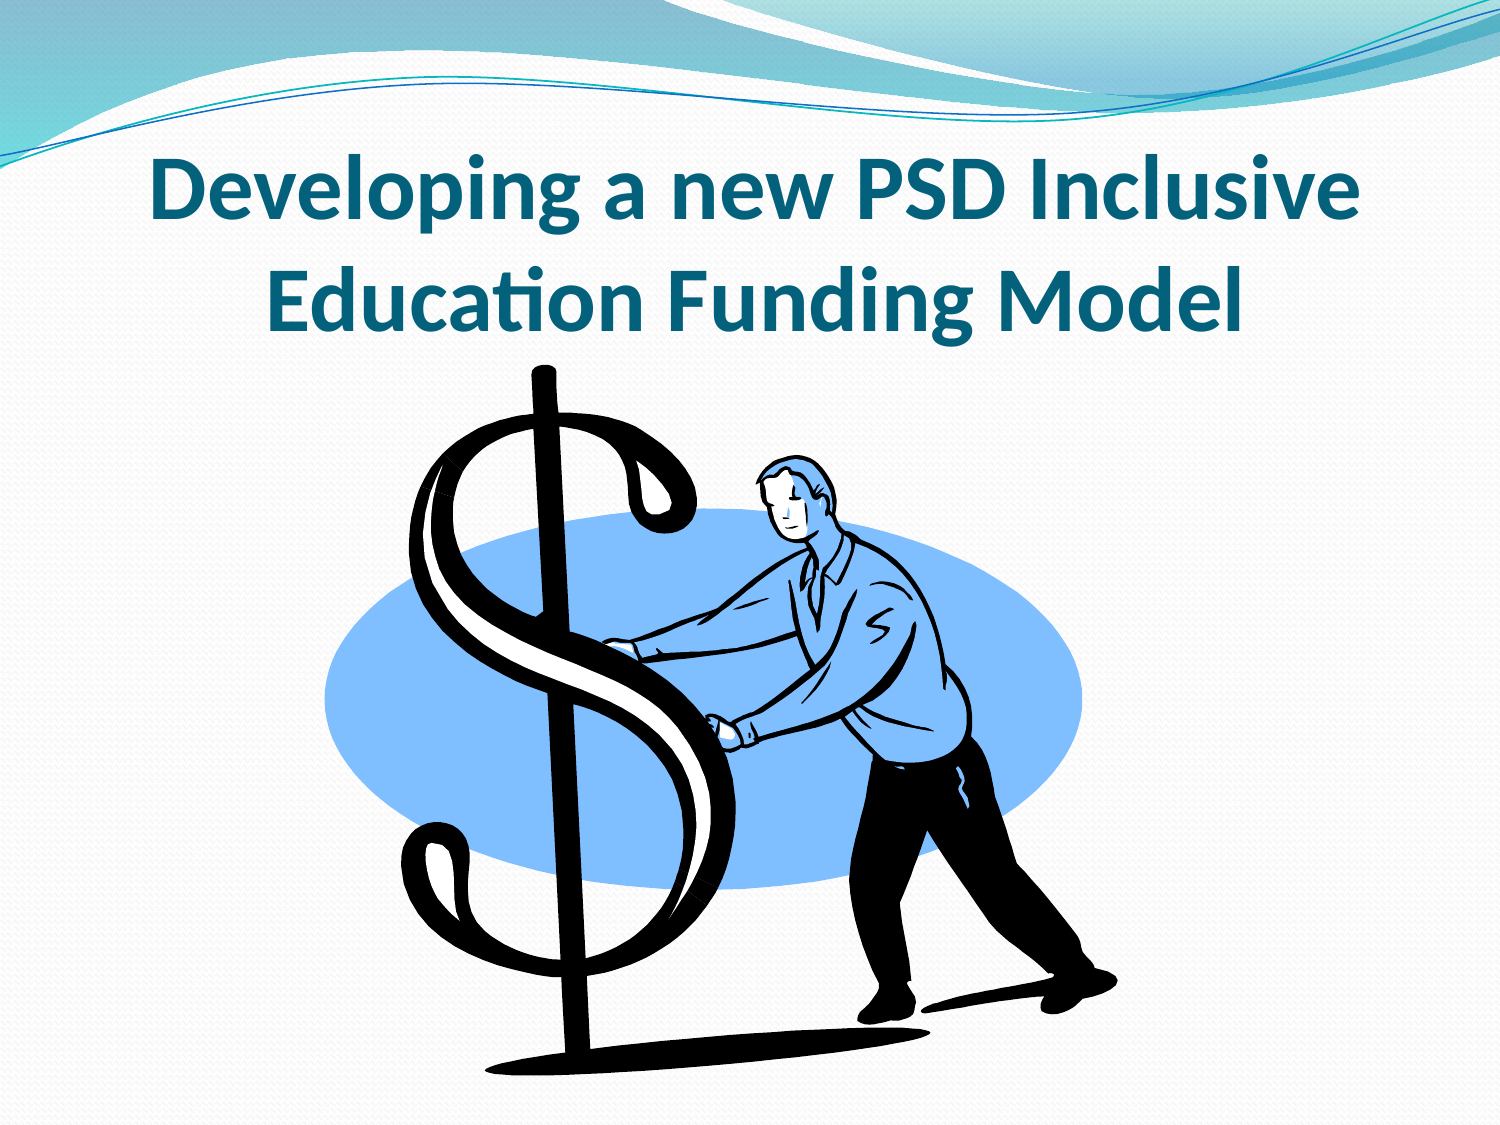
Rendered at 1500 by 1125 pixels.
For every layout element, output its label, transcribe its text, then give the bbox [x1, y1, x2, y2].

picture [324, 361, 1140, 1079]
title Developing a new PSD Inclusive Education Funding Model [75, 115, 1438, 350]
